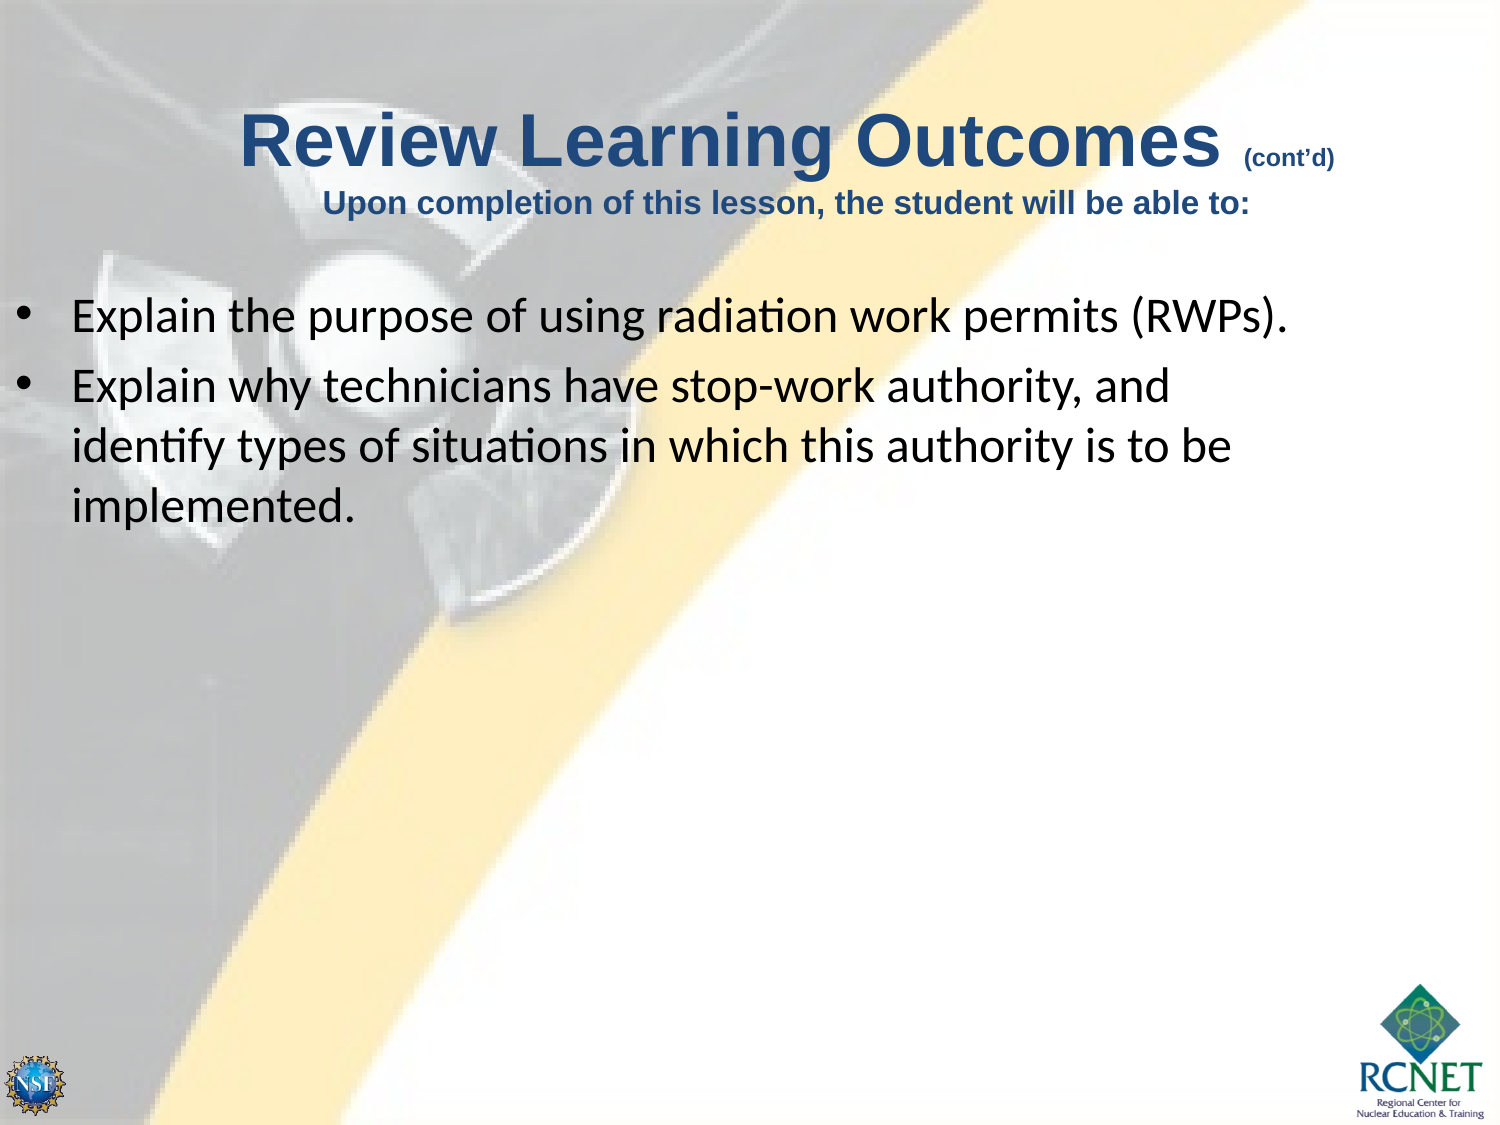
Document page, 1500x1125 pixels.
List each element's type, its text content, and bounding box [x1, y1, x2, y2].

picture [1332, 977, 1500, 1125]
picture [0, 1056, 75, 1116]
text_box Review Learning Outcomes (cont’d) Upon completion of this lesson, the student will be able to: [200, 62, 1375, 250]
list Explain the purpose of using radiation work permits (RWPs). Explain why technicians have stop-work authority, and identify types of situations in which this authority is to be implemented. [0, 275, 1350, 1013]
